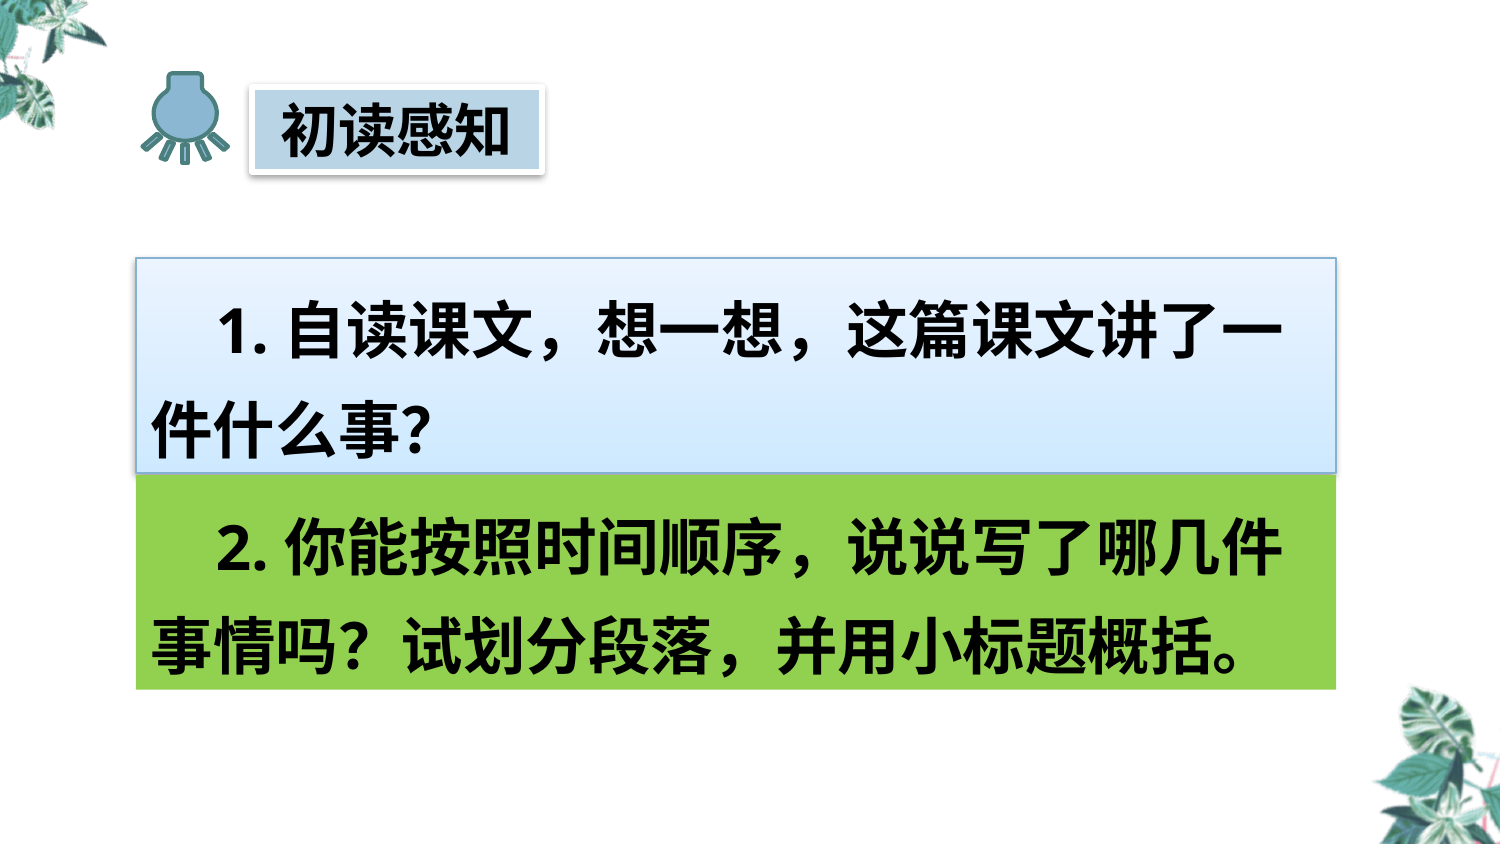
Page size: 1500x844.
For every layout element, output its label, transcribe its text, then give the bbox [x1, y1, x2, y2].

picture [1294, 595, 1500, 844]
text_box 2.你能按照时间顺序，说说写了哪几件事情吗？试划分段落，并用小标题概括。 [135, 475, 1337, 690]
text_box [142, 72, 543, 173]
text_box 1.自读课文，想一想，这篇课文讲了一件什么事？ [135, 257, 1337, 474]
picture [0, 0, 143, 167]
